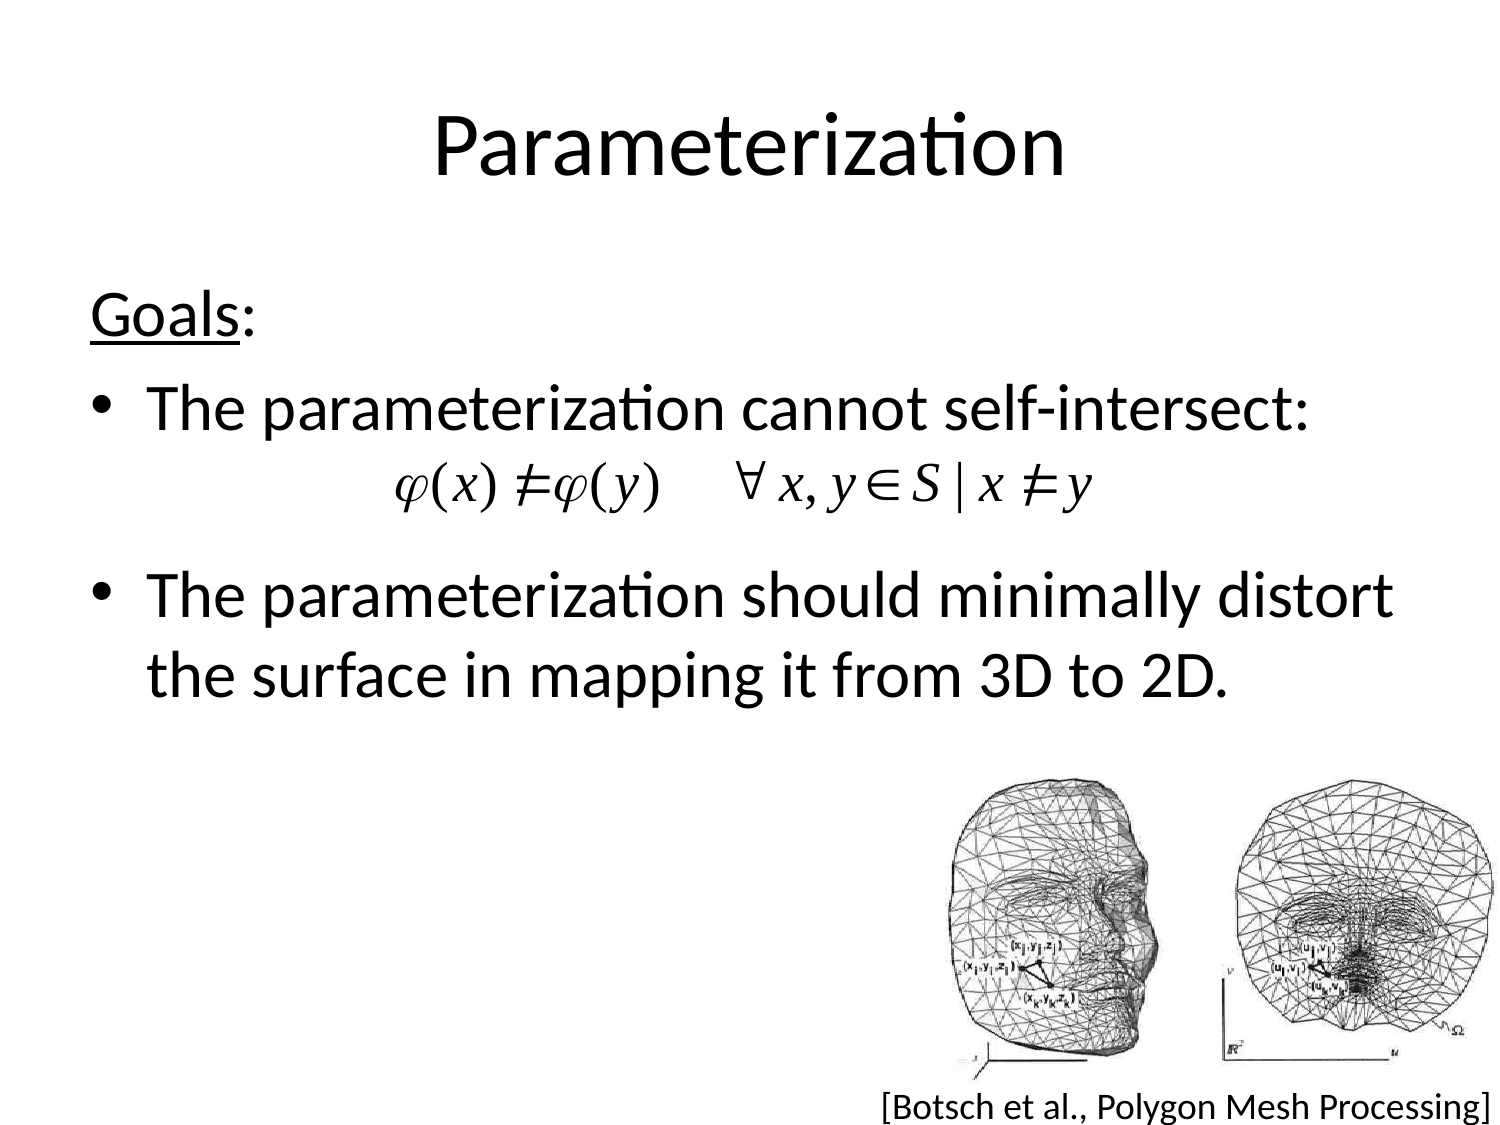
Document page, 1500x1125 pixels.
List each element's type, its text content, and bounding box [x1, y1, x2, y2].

picture [937, 774, 1500, 1088]
title Parameterization [75, 45, 1425, 233]
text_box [387, 449, 1105, 526]
list Goals: The parameterization cannot self-intersect: The parameterization should minimally distort the surface in mapping it from 3D to 2D. [75, 262, 1425, 1005]
text_box [Botsch et al., Polygon Mesh Processing] [865, 1074, 1500, 1125]
